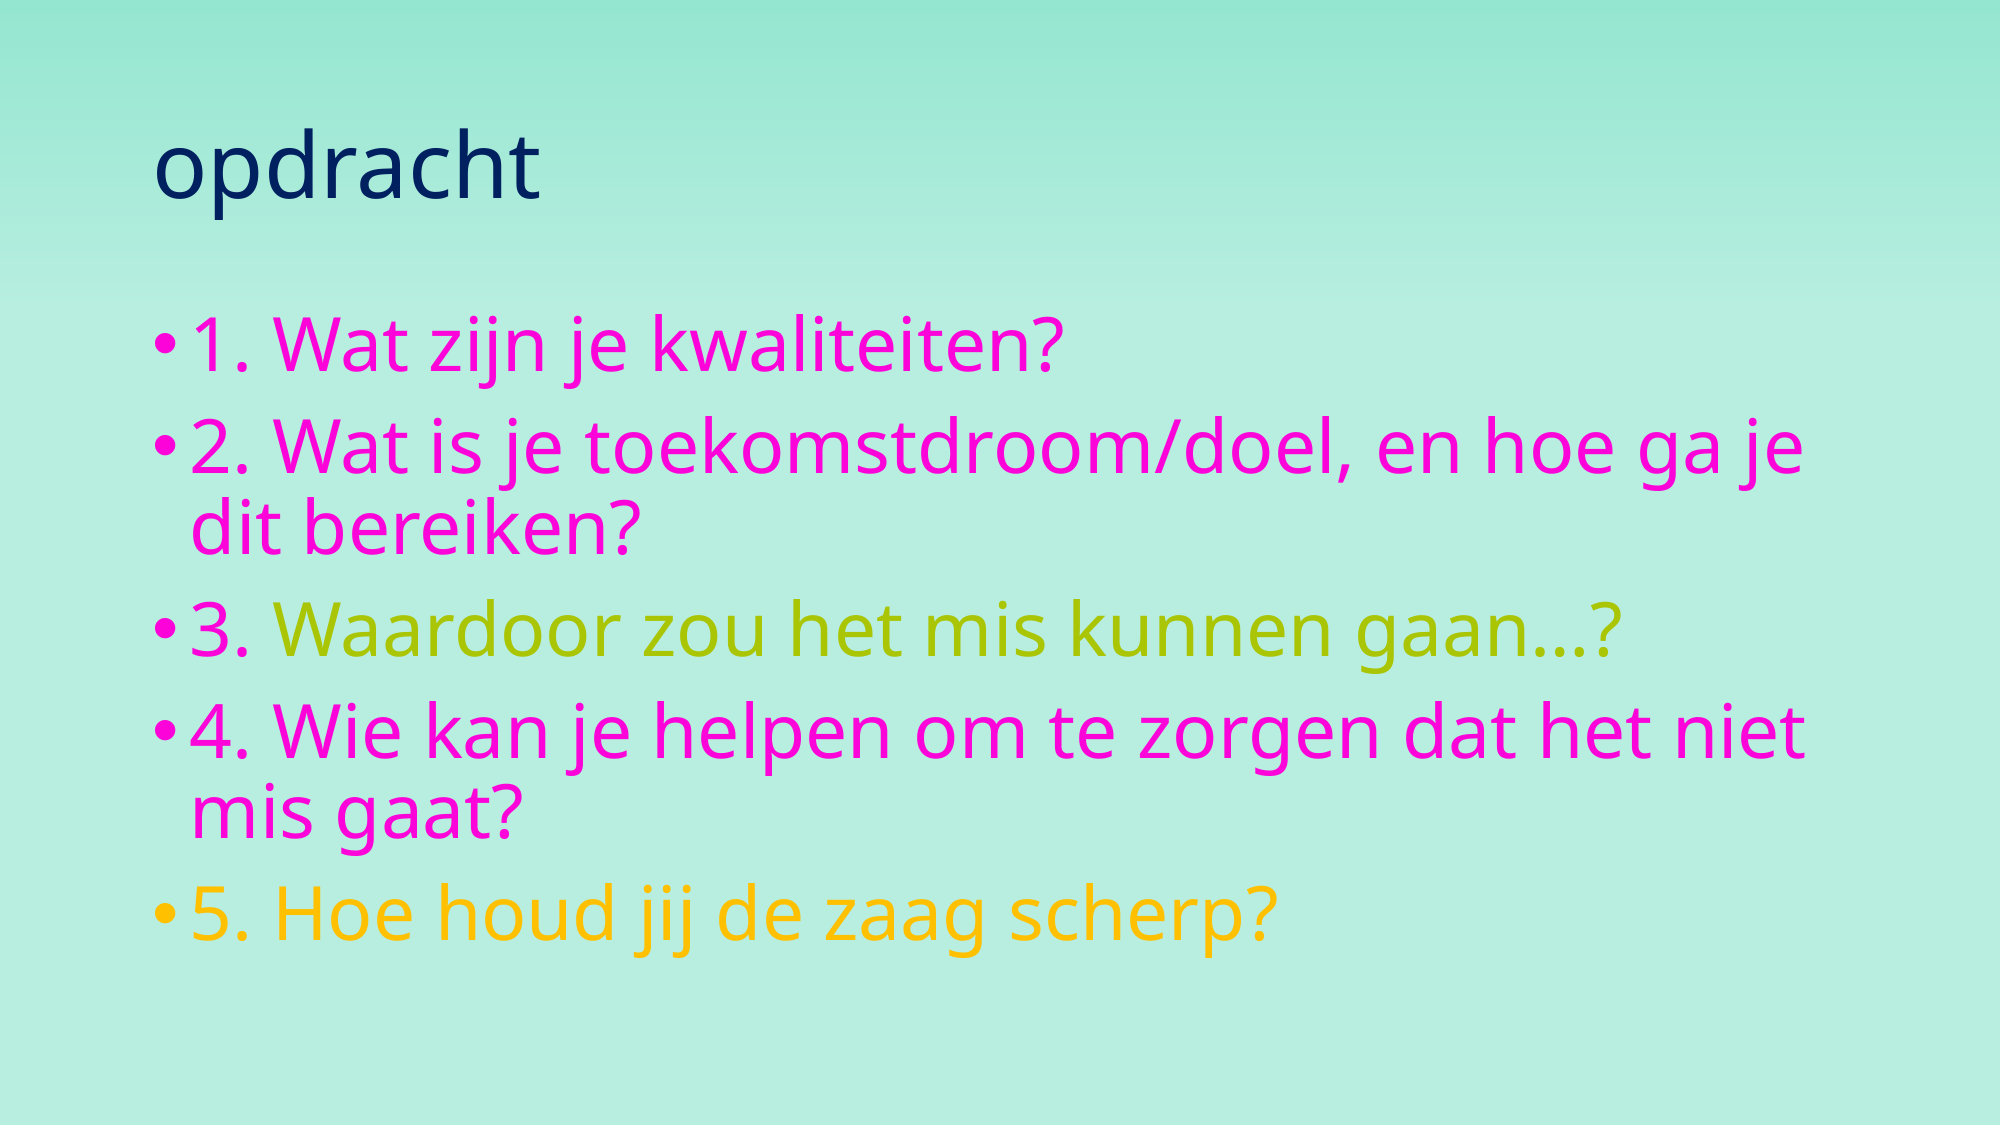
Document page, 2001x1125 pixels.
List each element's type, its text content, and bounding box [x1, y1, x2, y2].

title opdracht [137, 59, 1863, 278]
list 1. Wat zijn je kwaliteiten? 2. Wat is je toekomstdroom/doel, en hoe ga je dit bereiken? 3. Waardoor zou het mis kunnen gaan…? 4. Wie kan je helpen om te zorgen dat het niet mis gaat? 5. Hoe houd jij de zaag scherp? [137, 299, 1863, 1014]
